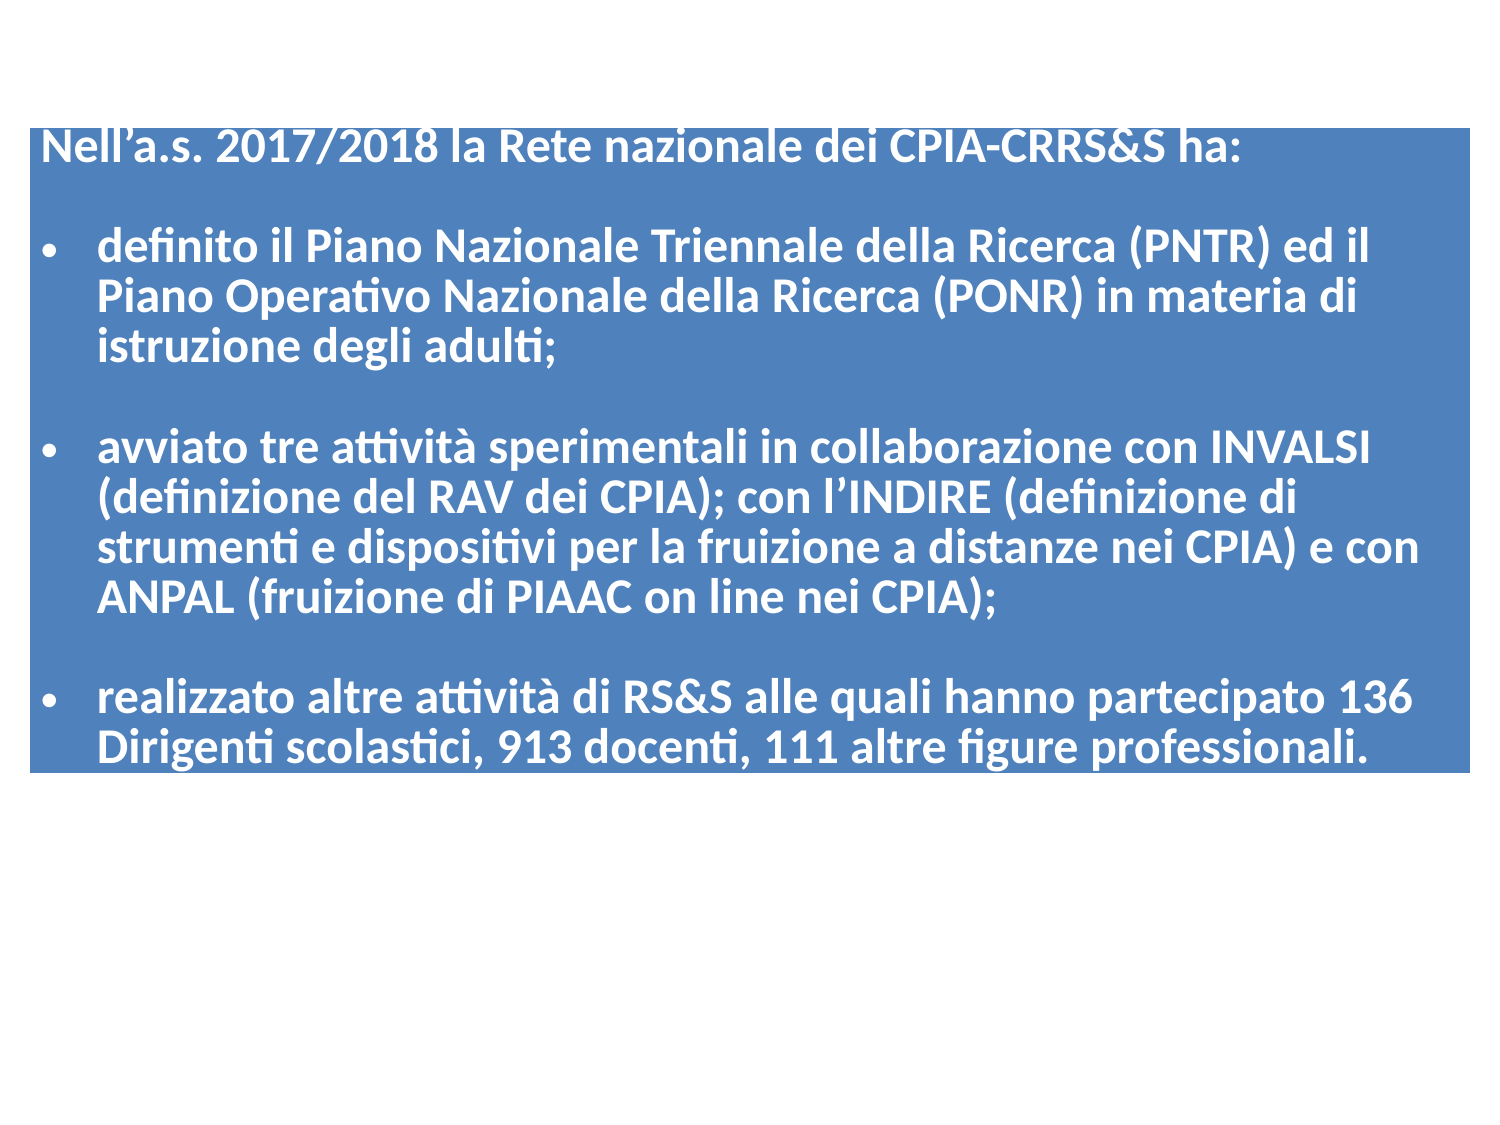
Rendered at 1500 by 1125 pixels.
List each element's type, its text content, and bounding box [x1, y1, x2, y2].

table_header Nell’a.s. 2017/2018 la Rete nazionale dei CPIA-CRRS&S ha: definito il Piano Nazionale Triennale della Ricerca (PNTR) ed il Piano Operativo Nazionale della Ricerca (PONR) in materia di istruzione degli adulti; avviato tre attività sperimentali in collaborazione con INVALSI (definizione del RAV dei CPIA); con l’INDIRE (definizione di strumenti e dispositivi per la fruizione a distanze nei CPIA) e con ANPAL (fruizione di PIAAC on line nei CPIA); realizzato altre attività di RS&S alle quali hanno partecipato 136 Dirigenti scolastici, 913 docenti, 111 altre figure professionali. [30, 128, 1470, 773]
